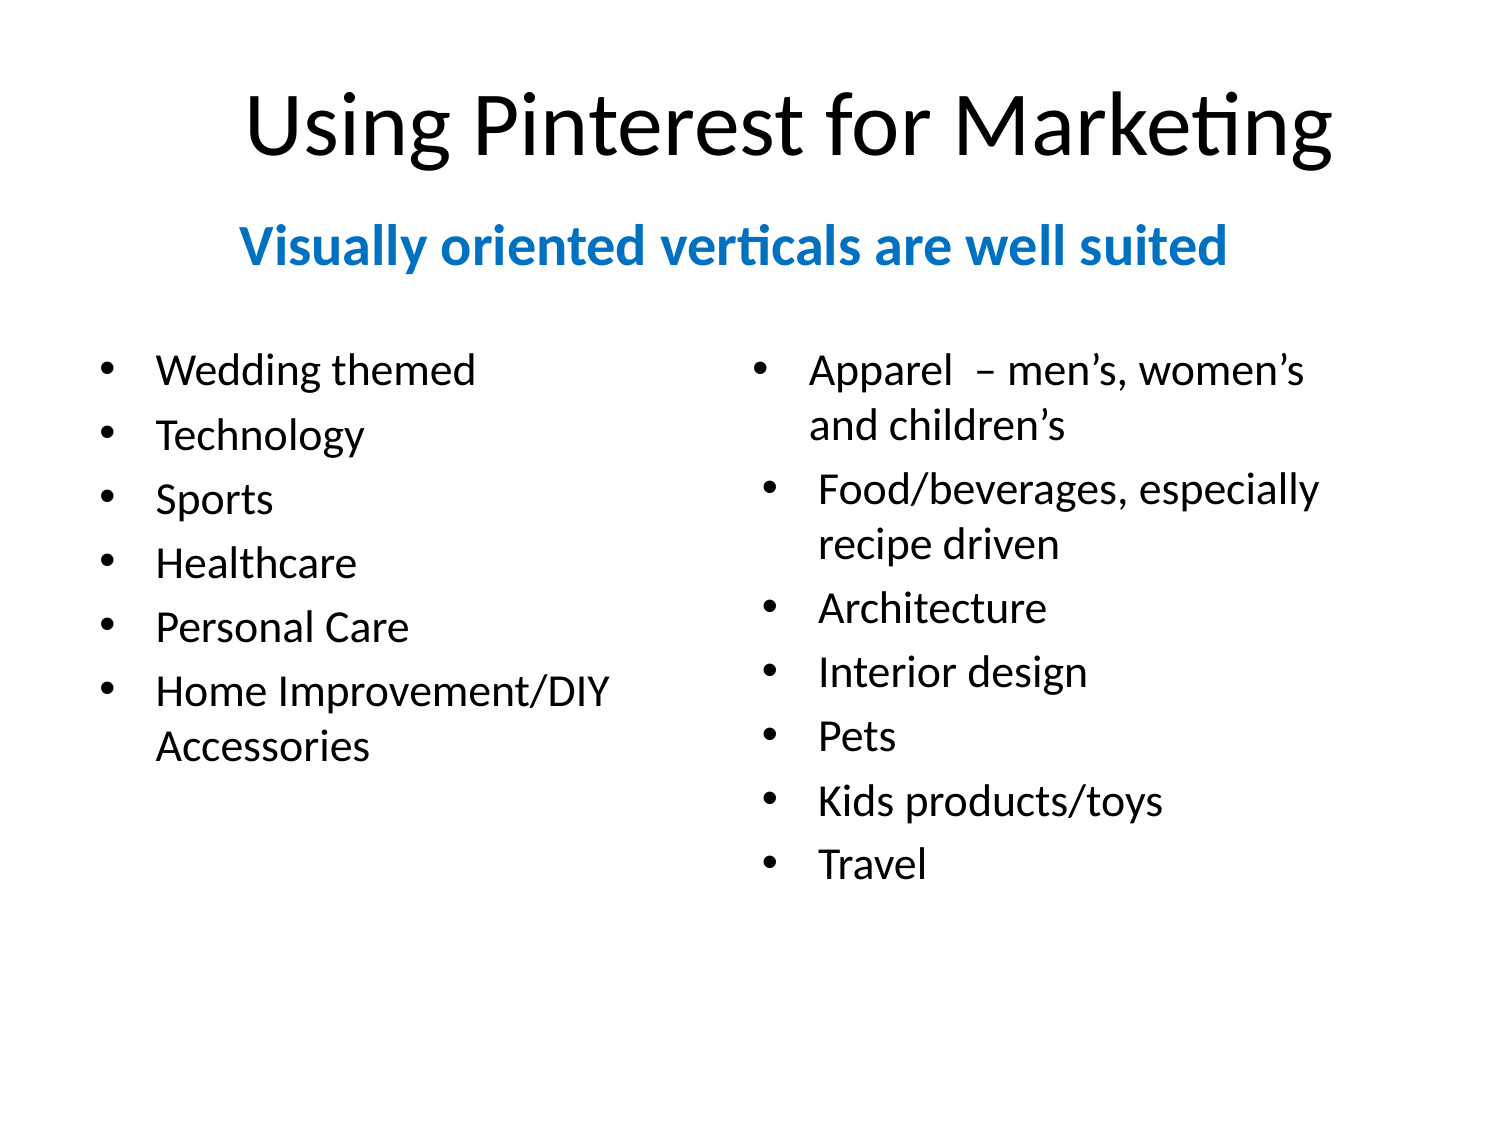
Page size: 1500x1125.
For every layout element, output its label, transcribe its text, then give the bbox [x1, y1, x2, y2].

text_box Visually oriented verticals are well suited [225, 199, 1325, 330]
list Wedding themed Technology Sports Healthcare Personal Care Home Improvement/DIY Accessories [75, 332, 737, 1075]
title Using Pinterest for Marketing [174, 24, 1350, 213]
list Apparel – men’s, women’s and children’s Food/beverages, especially recipe driven Architecture Interior design Pets Kids products/toys Travel [737, 332, 1400, 1075]
